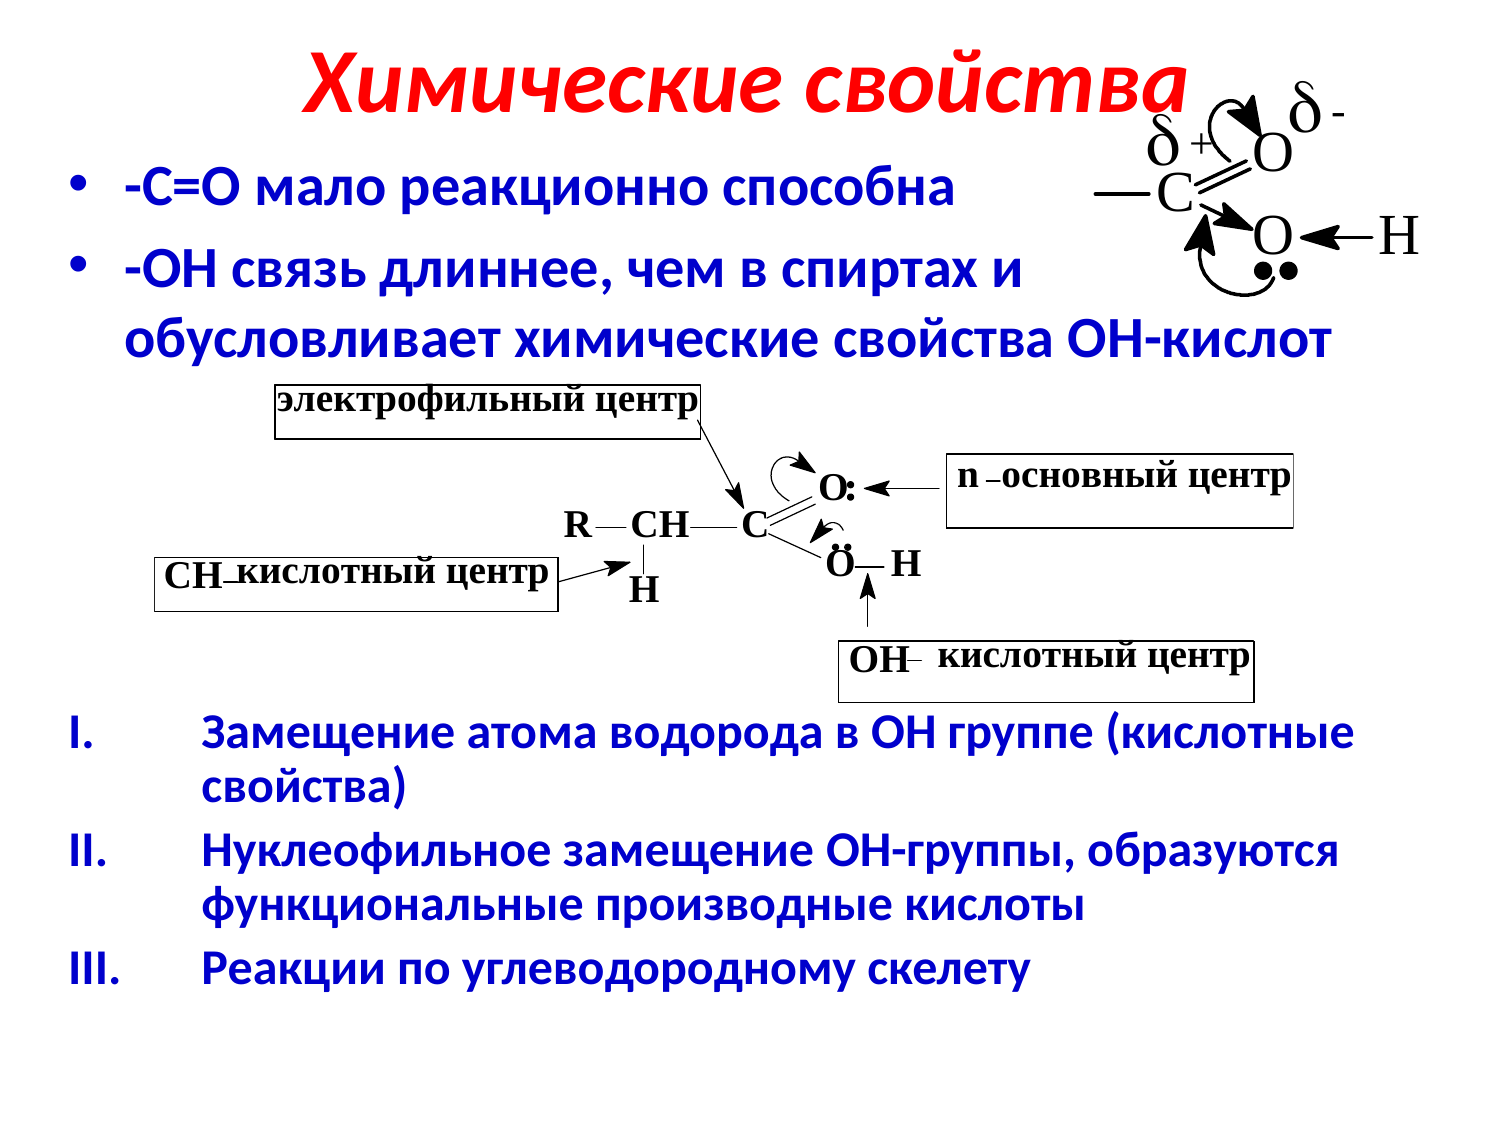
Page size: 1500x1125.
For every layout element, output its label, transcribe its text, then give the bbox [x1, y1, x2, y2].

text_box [1080, 48, 1438, 311]
list -С=О мало реакционно способна -ОН связь длиннее, чем в спиртах и обусловливает химические свойства ОН-кислот Замещение атома водорода в OH группе (кислотные свойства) Нуклеофильное замещение OH-группы, образуются функциональные производные кислоты Реакции по углеводородному скелету [52, 139, 1438, 1102]
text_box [153, 379, 1294, 703]
text_box Химические свойства [154, 13, 1341, 139]
